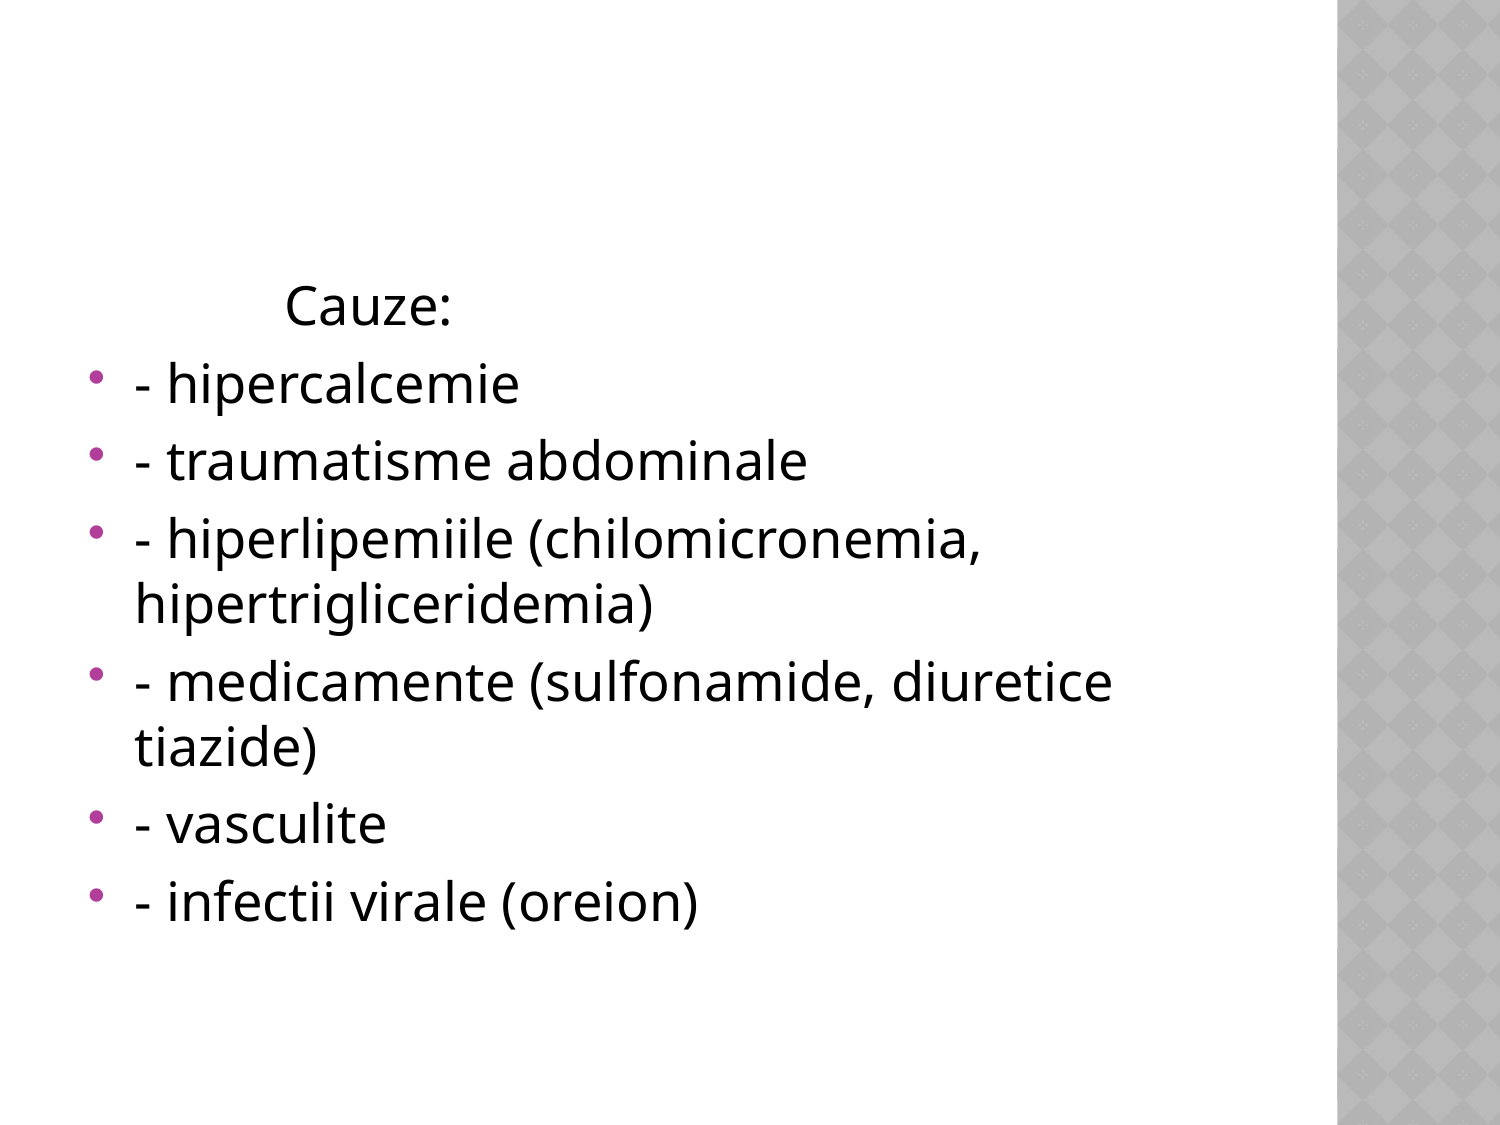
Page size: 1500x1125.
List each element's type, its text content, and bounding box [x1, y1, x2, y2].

list Cauze: - hipercalcemie - traumatisme abdominale - hiperlipemiile (chilomicronemia, hipertrigliceridemia) - medicamente (sulfonamide, diuretice tiazide) - vasculite - infectii virale (oreion) [75, 264, 1263, 1059]
